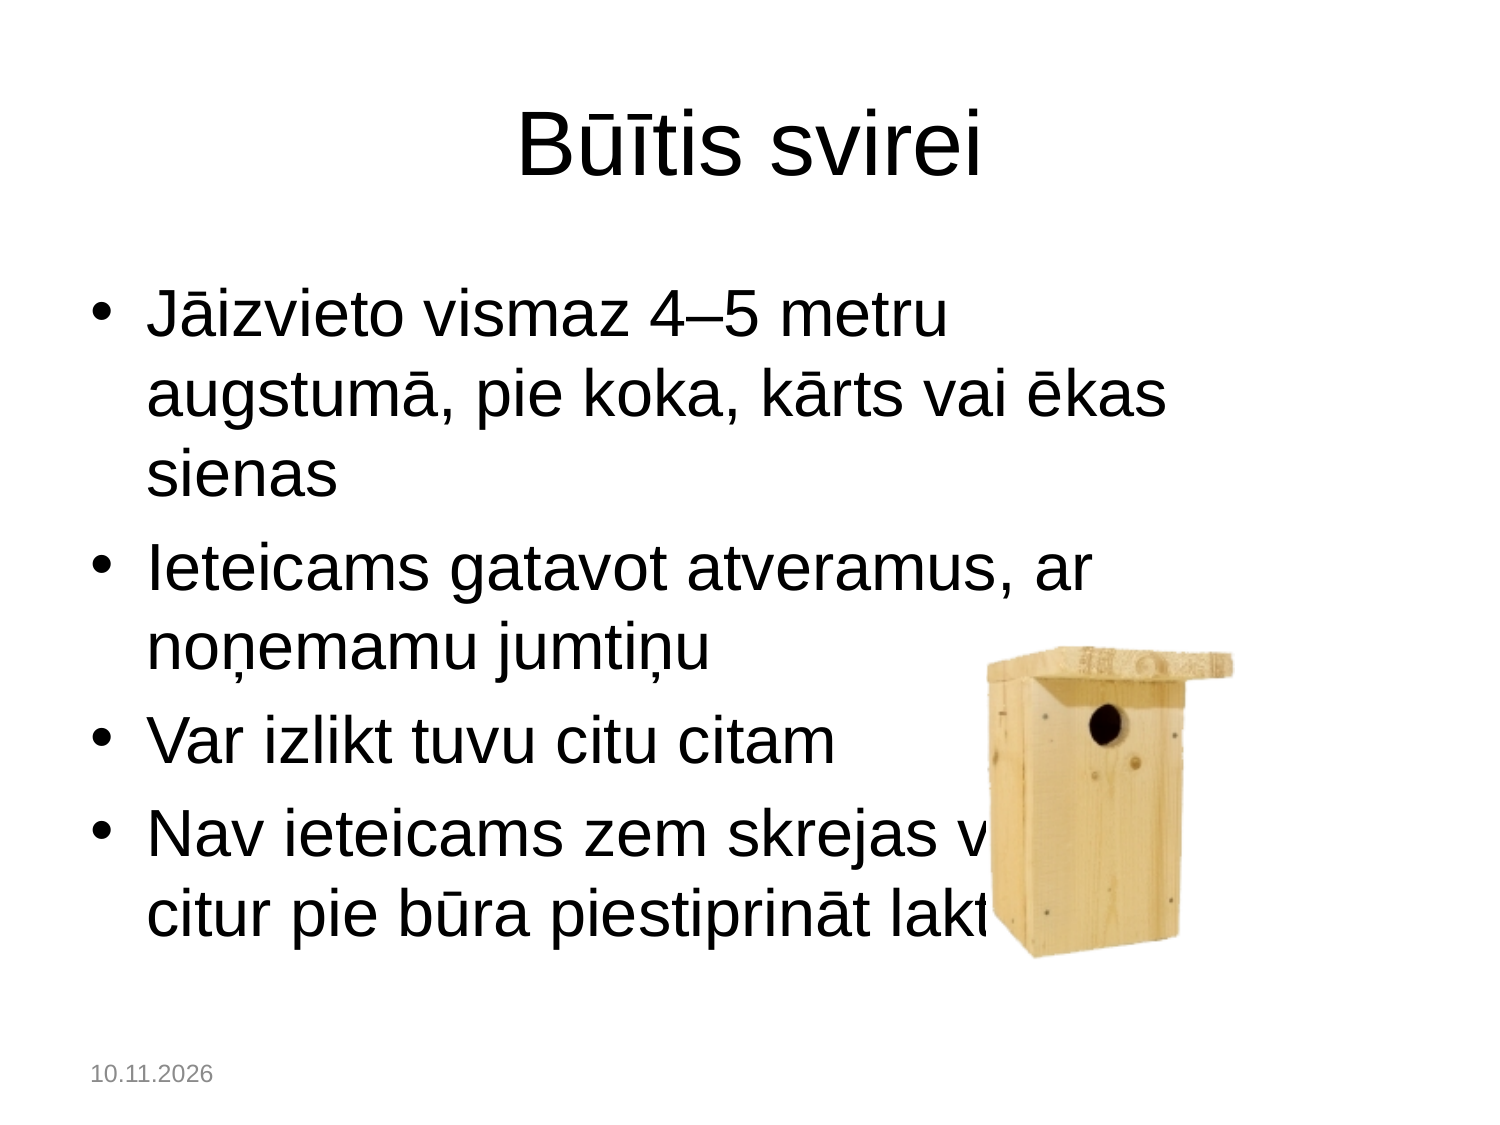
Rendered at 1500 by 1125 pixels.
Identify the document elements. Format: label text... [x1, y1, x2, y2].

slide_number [75, 1042, 425, 1103]
title Būītis svirei [74, 44, 1426, 233]
list Jāizvieto vismaz 4–5 metru augstumā, pie koka, kārts vai ēkas sienas Ieteicams gatavot atveramus, ar noņemamu jumtiņu Var izlikt tuvu citu citam Nav ieteicams zem skrejas vai citur pie būra piestiprināt laktiņu [74, 262, 1247, 1083]
picture [985, 645, 1235, 961]
